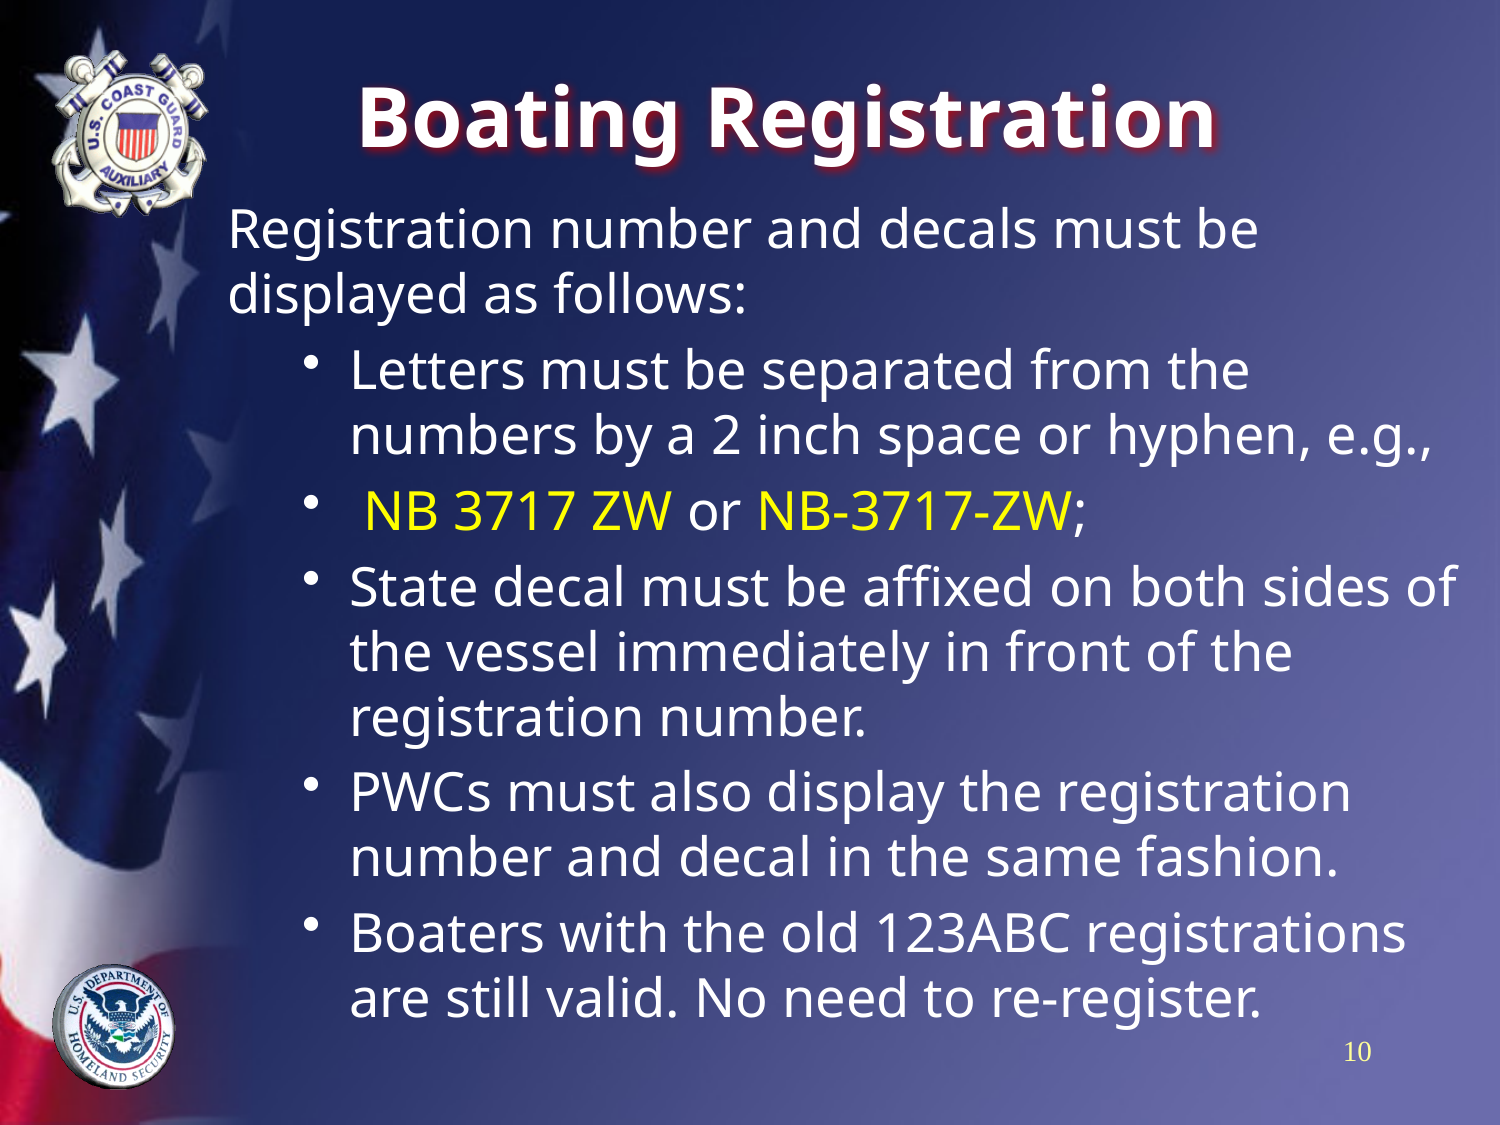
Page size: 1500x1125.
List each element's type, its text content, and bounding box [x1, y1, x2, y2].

text_box Registration number and decals must be displayed as follows: Letters must be separated from the numbers by a 2 inch space or hyphen, e.g., NB 3717 ZW or NB-3717-ZW; State decal must be affixed on both sides of the vessel immediately in front of the registration number. PWCs must also display the registration number and decal in the same fashion. Boaters with the old 123ABC registrations are still valid. No need to re-register. [212, 187, 1475, 1036]
picture [0, 0, 1500, 1125]
slide_number 10 [1074, 1036, 1388, 1100]
title Boating Registration [150, 20, 1425, 208]
